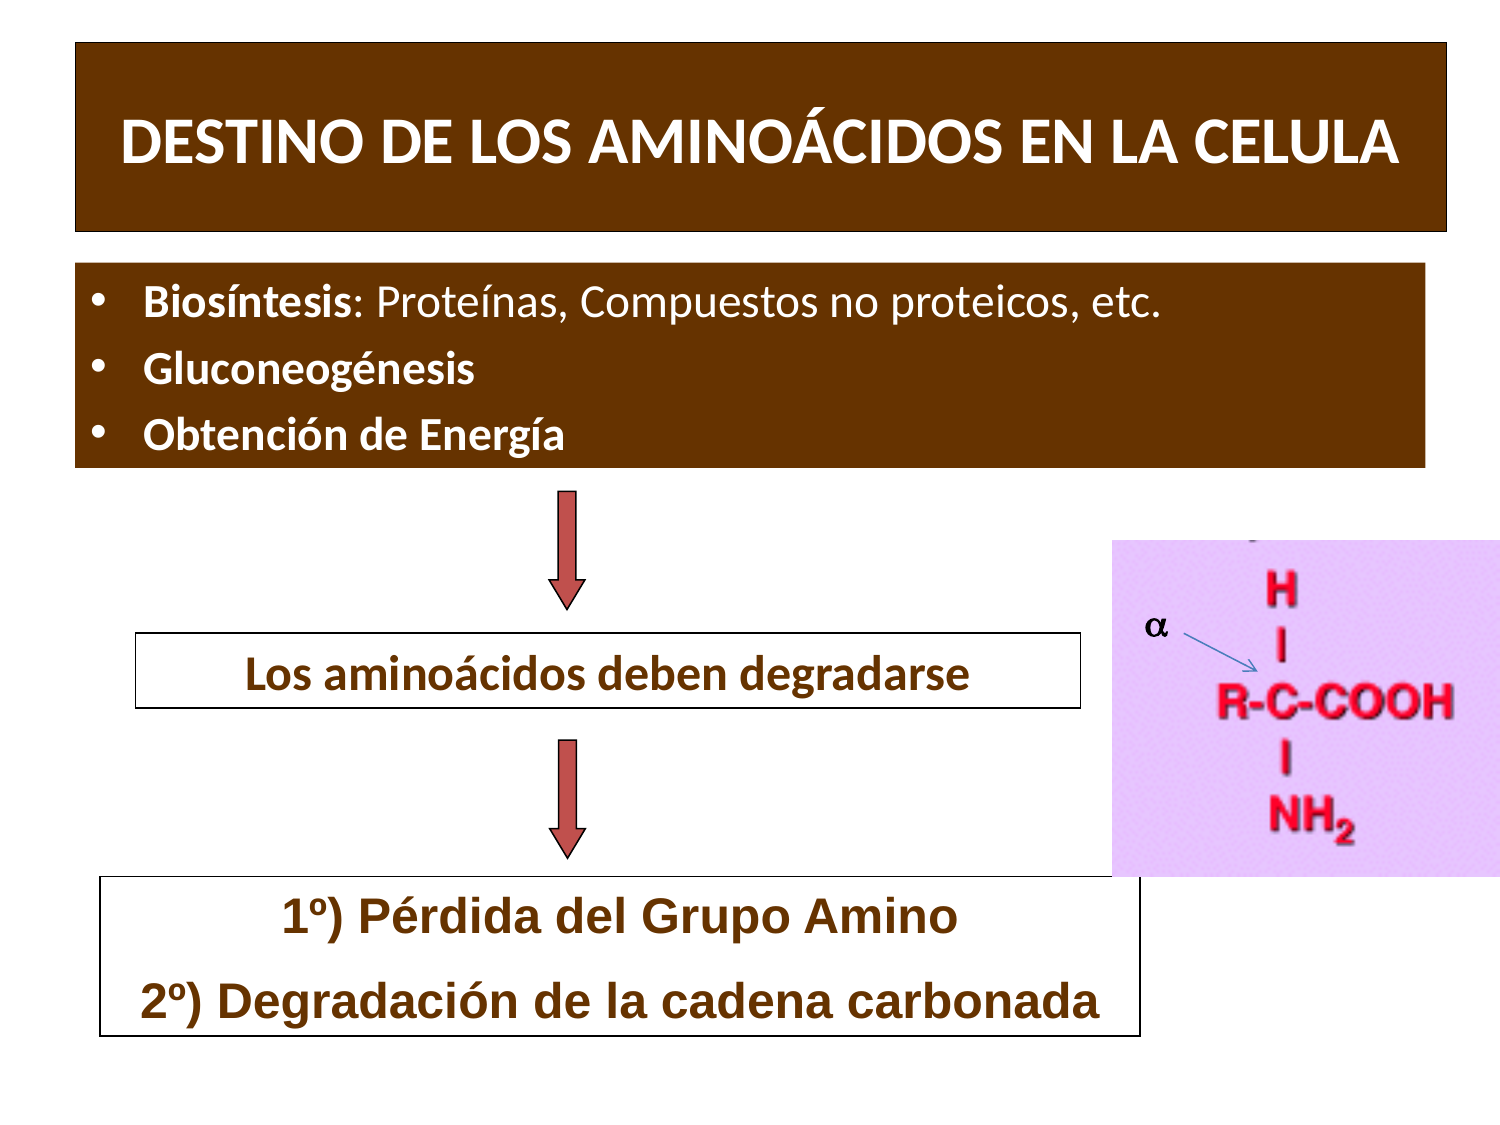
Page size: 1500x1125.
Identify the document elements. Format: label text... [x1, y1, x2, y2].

list Biosíntesis: Proteínas, Compuestos no proteicos, etc. Gluconeogénesis Obtención de Energía [75, 262, 1426, 468]
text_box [1183, 632, 1258, 672]
text_box Los aminoácidos deben degradarse [135, 633, 1081, 708]
text_box 1º) Pérdida del Grupo Amino 2º) Degradación de la cadena carbonada [100, 876, 1140, 1037]
title DESTINO DE LOS AMINOÁCIDOS EN LA CELULA [75, 42, 1447, 232]
text_box [549, 740, 586, 859]
text_box [549, 491, 585, 610]
picture [1112, 539, 1500, 877]
